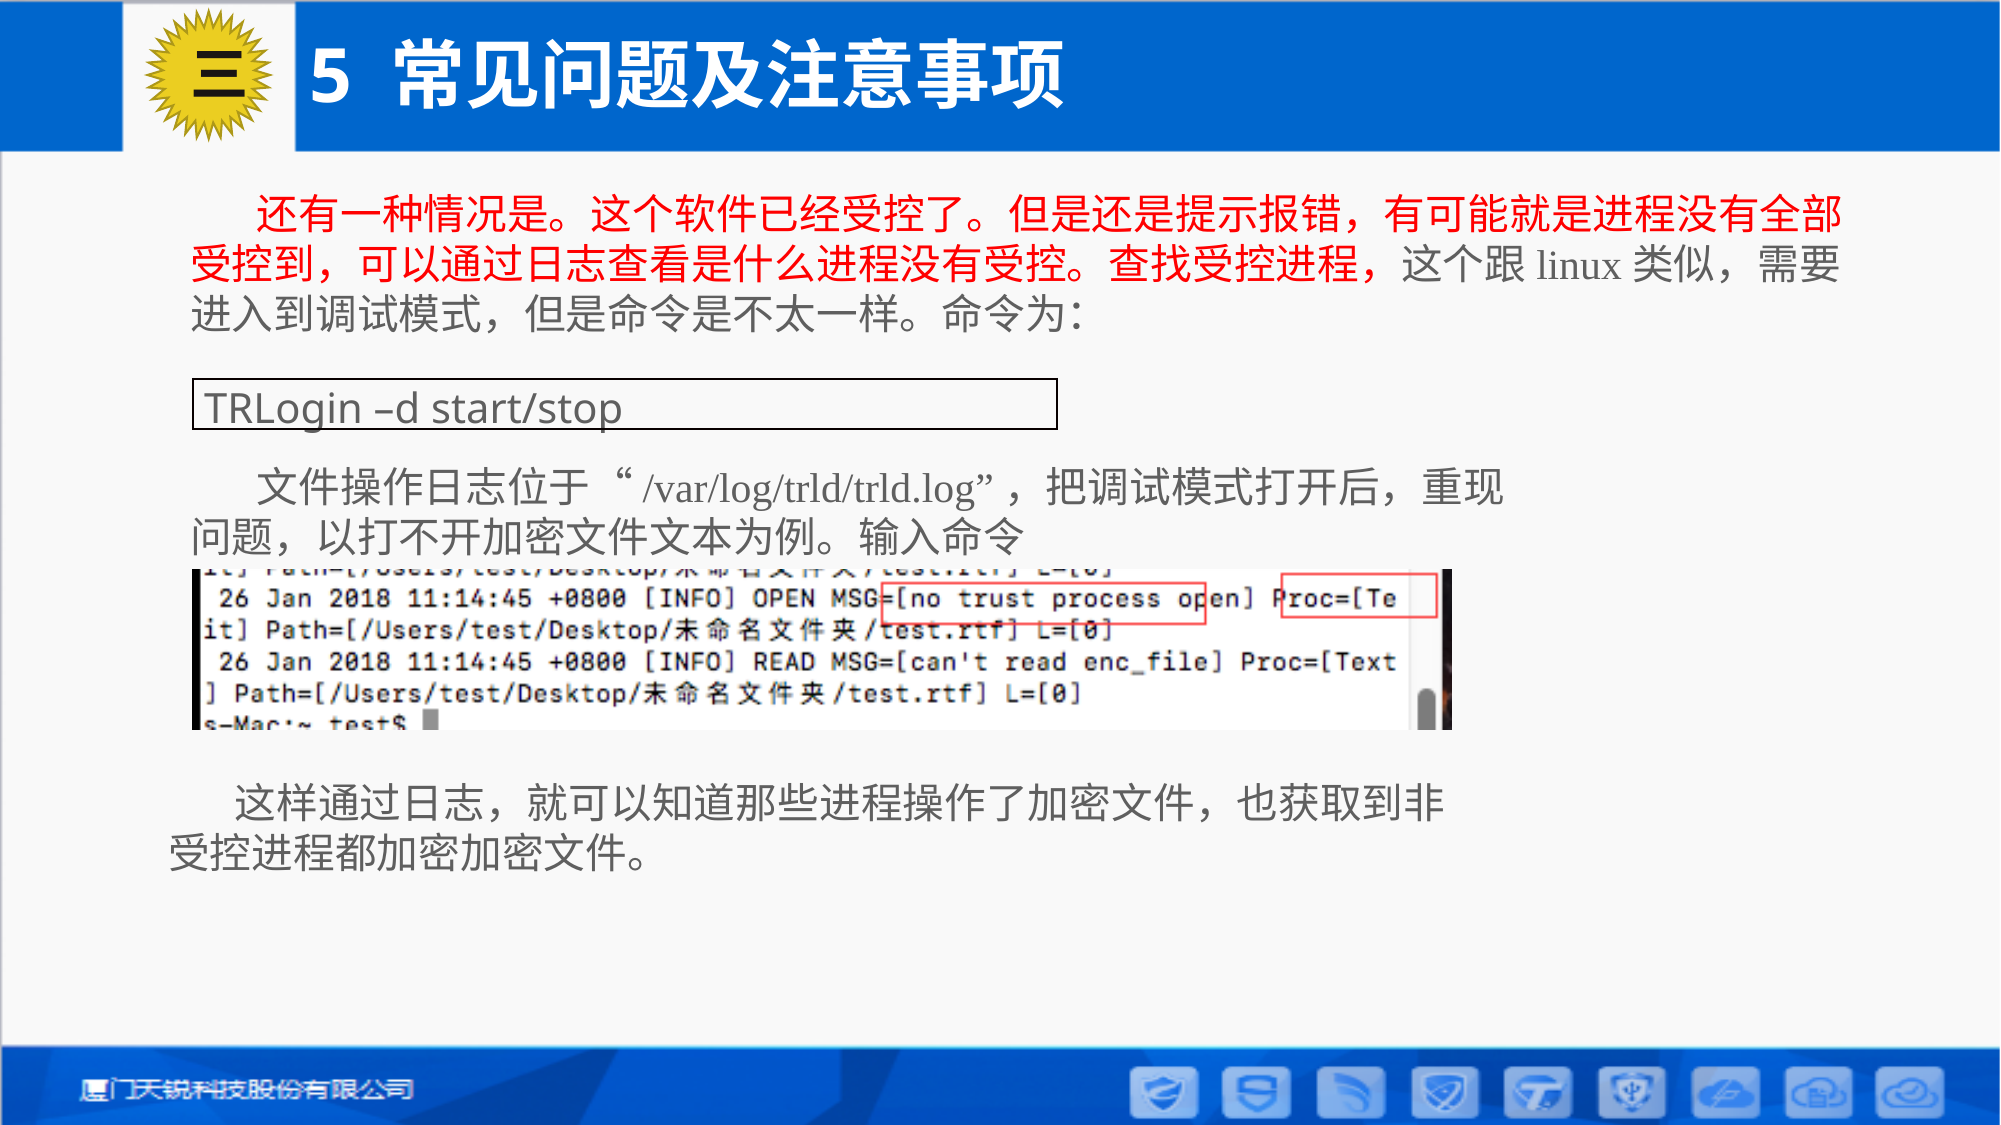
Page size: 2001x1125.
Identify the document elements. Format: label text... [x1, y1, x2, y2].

text_box 还有一种情况是。这个软件已经受控了。但是还是提示报错，有可能就是进程没有全部受控到，可以通过日志查看是什么进程没有受控。查找受控进程，这个跟linux类似，需要进入到调试模式，但是命令是不太一样。命令为： [175, 179, 1877, 345]
title 5 常见问题及注意事项 [295, 7, 1823, 148]
picture [0, 0, 2000, 1125]
table_header TRLogin –d start/stop [194, 380, 1056, 428]
text_box 这样通过日志，就可以知道那些进程操作了加密文件，也获取到非受控进程都加密加密文件。 [153, 769, 1492, 885]
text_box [147, 11, 270, 139]
text_box 文件操作日志位于“/var/log/trld/trld.log”，把调试模式打开后，重现问题，以打不开加密文件文本为例。输入命令 [175, 453, 1529, 569]
